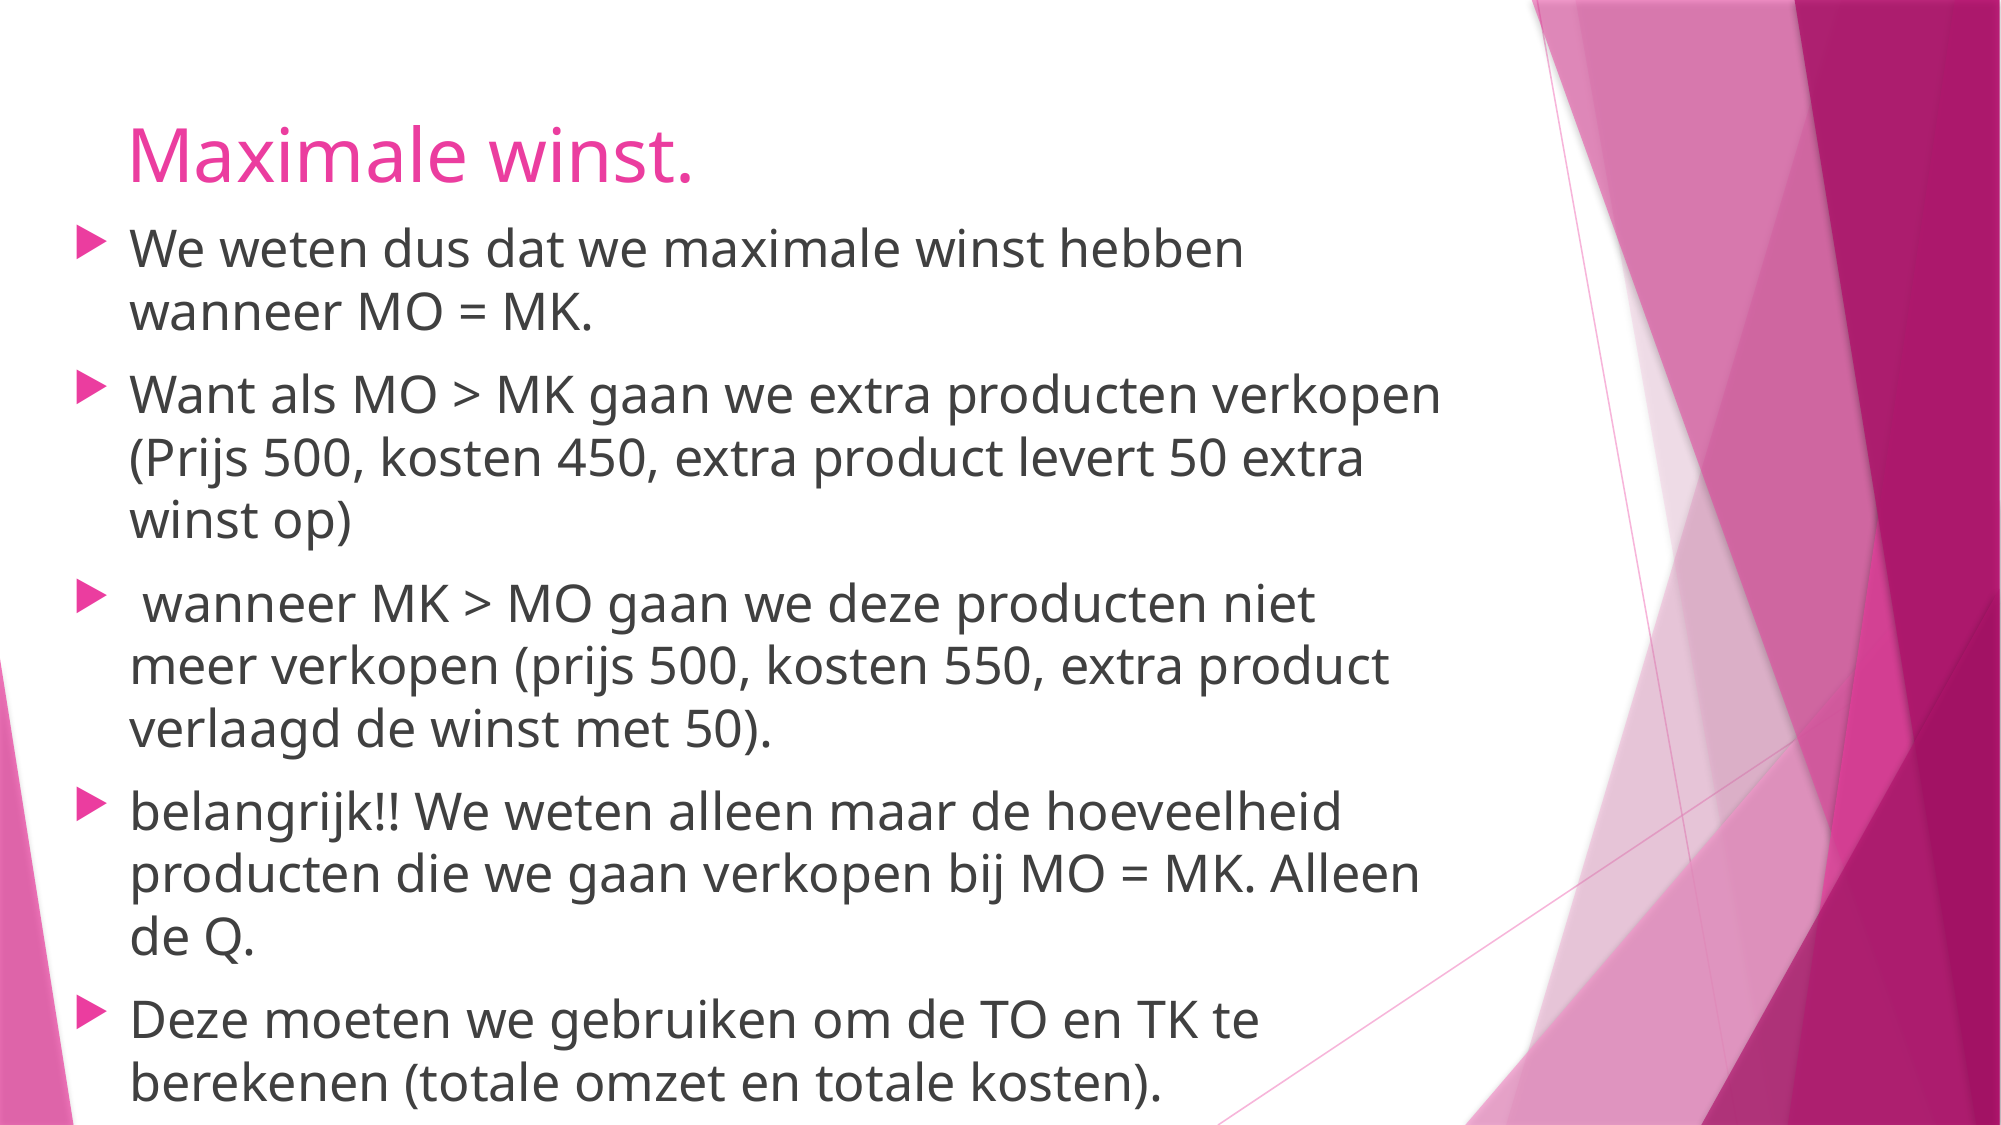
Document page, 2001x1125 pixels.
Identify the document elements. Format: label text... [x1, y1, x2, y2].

list We weten dus dat we maximale winst hebben wanneer MO = MK. Want als MO > MK gaan we extra producten verkopen (Prijs 500, kosten 450, extra product levert 50 extra winst op) wanneer MK > MO gaan we deze producten niet meer verkopen (prijs 500, kosten 550, extra product verlaagd de winst met 50). belangrijk!! We weten alleen maar de hoeveelheid producten die we gaan verkopen bij MO = MK. Alleen de Q. Deze moeten we gebruiken om de TO en TK te berekenen (totale omzet en totale kosten). [57, 208, 1468, 845]
title Maximale winst. [111, 99, 1522, 317]
